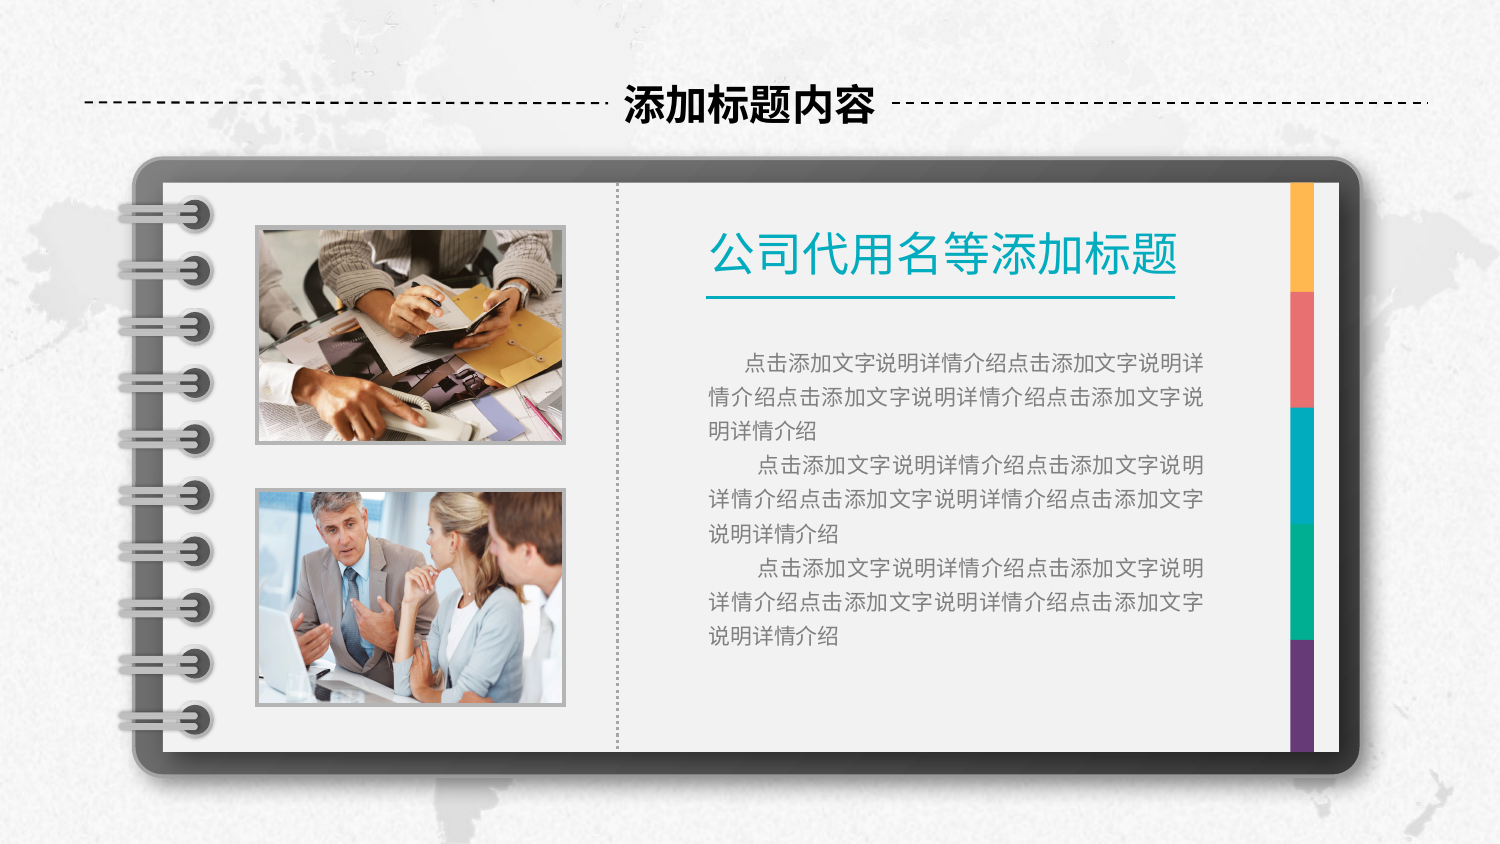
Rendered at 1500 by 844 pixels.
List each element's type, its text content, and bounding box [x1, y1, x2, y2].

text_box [1290, 182, 1314, 752]
text_box 添加标题内容 [584, 77, 916, 129]
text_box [120, 158, 1362, 777]
picture [0, 0, 1500, 844]
